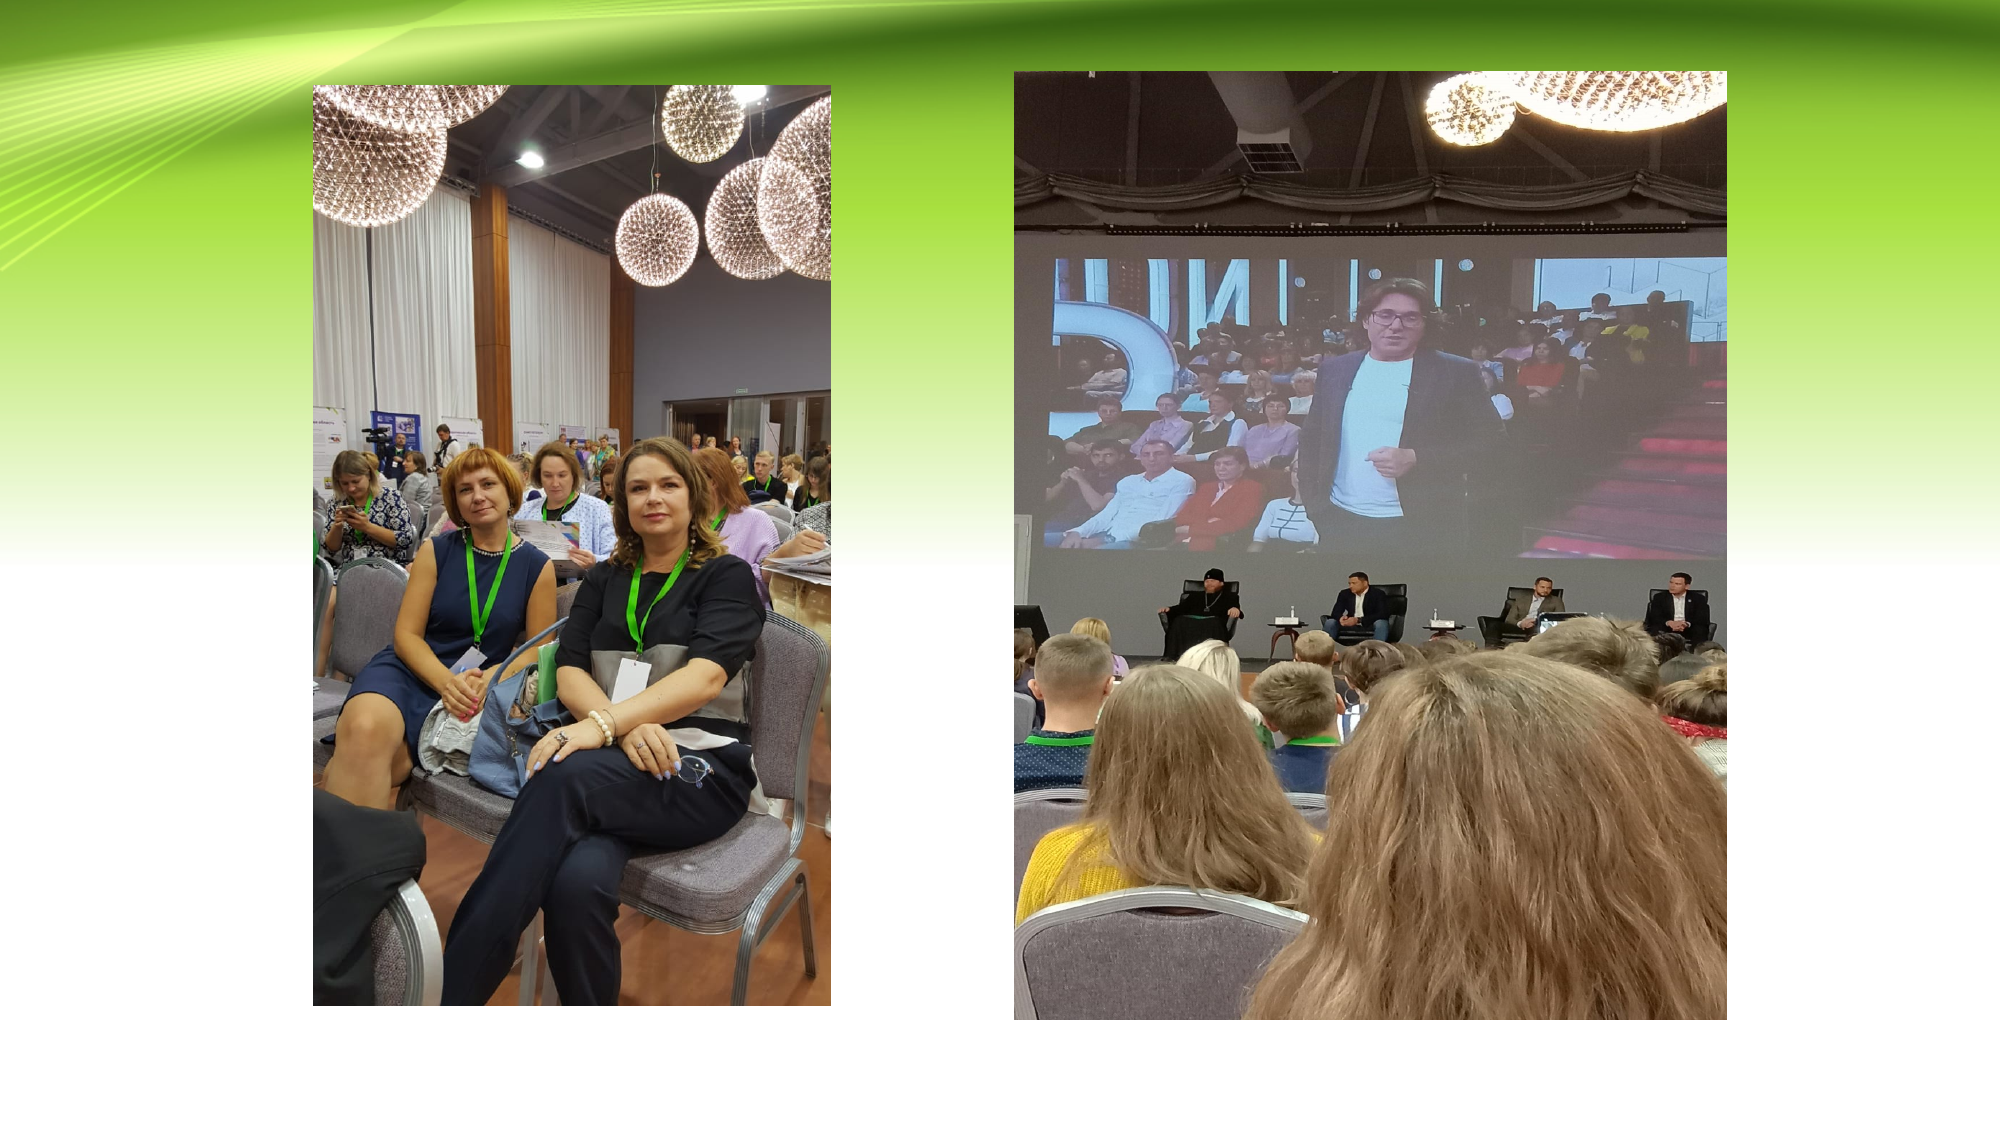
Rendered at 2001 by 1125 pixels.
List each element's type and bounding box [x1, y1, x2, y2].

list [1014, 71, 1727, 1020]
list [313, 85, 831, 1006]
picture [0, 0, 2000, 1125]
